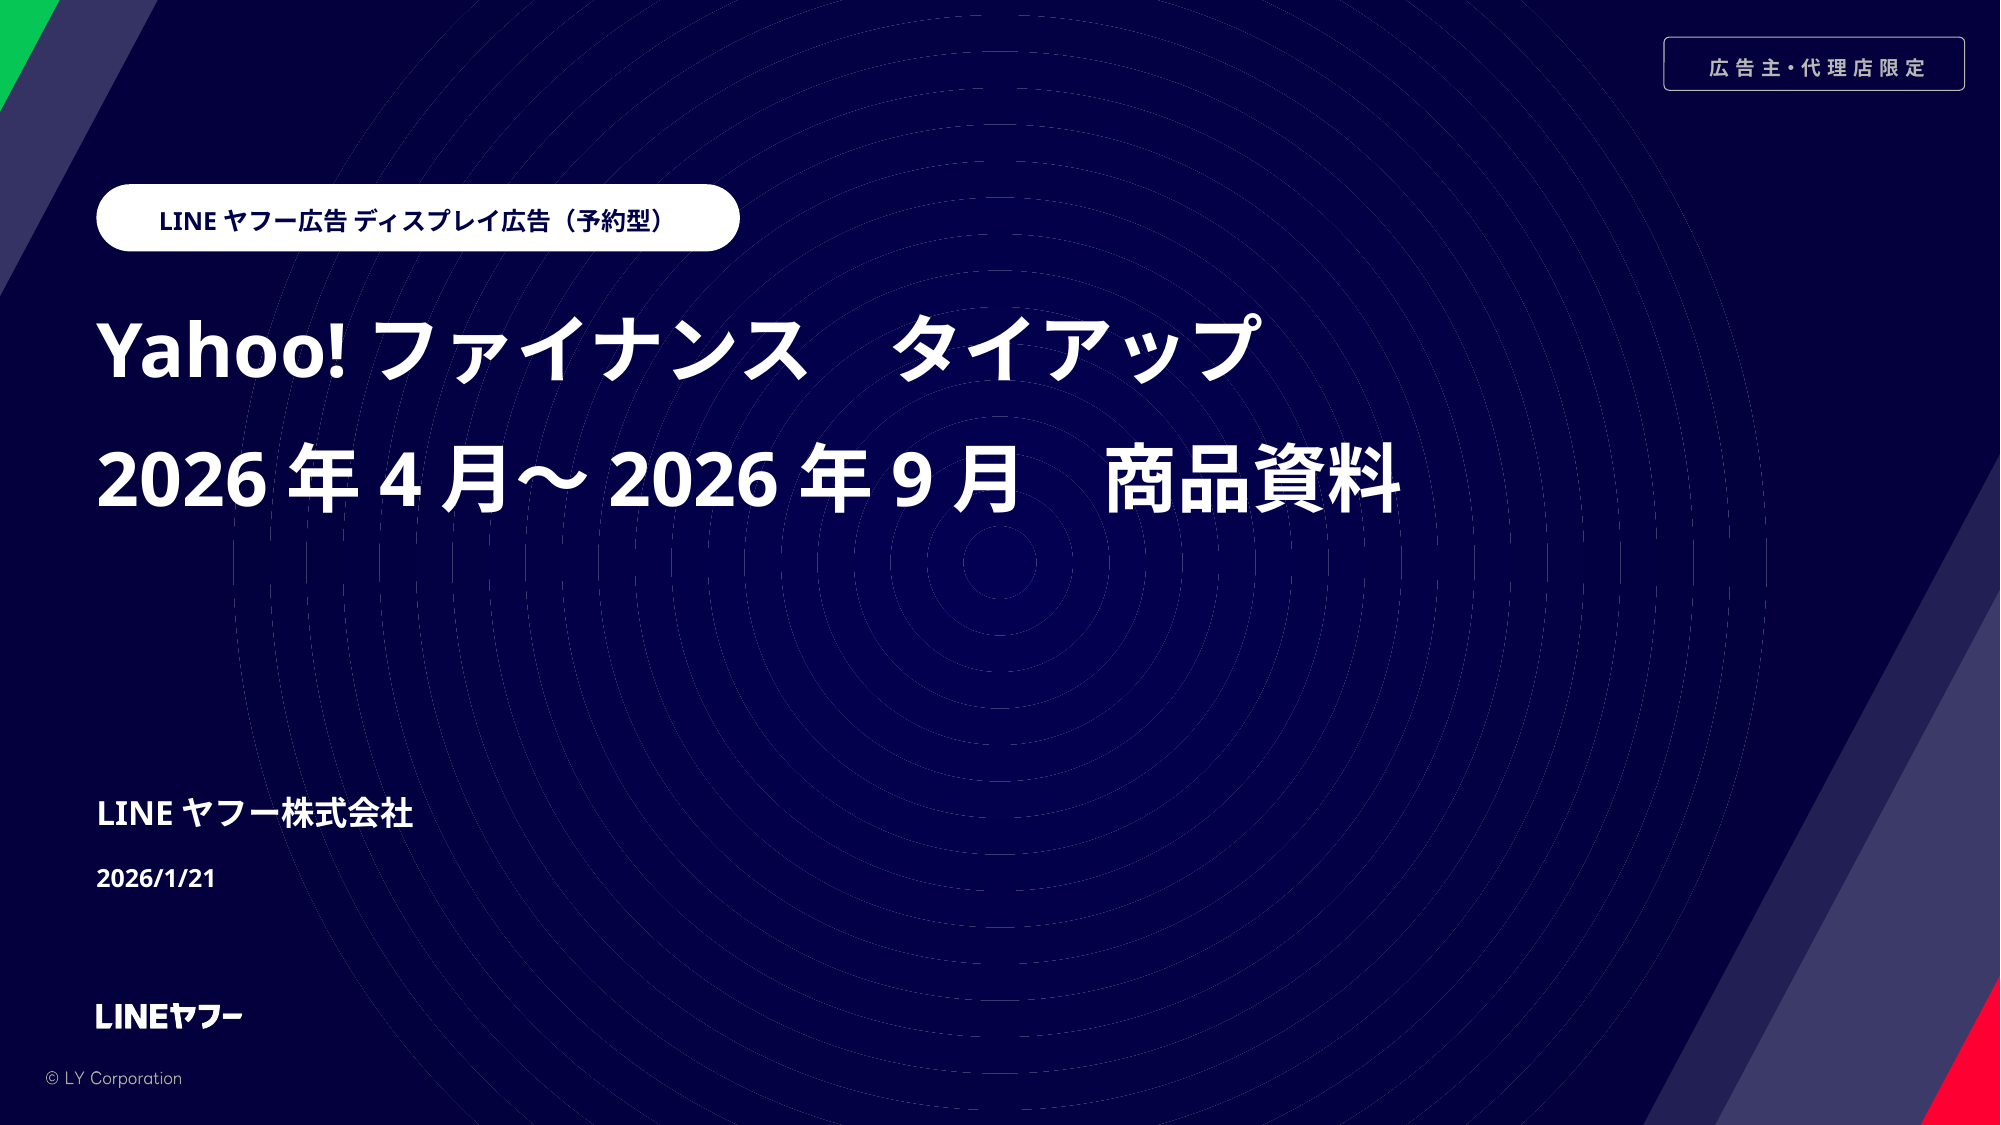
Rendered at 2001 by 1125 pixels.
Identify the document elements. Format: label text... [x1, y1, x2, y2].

picture [46, 1071, 181, 1088]
list Yahoo!ファイナンス タイアップ 2026年4月～2026年9月 商品資料 [96, 278, 1904, 618]
list LINEヤフー株式会社 [96, 723, 1552, 832]
text_box LINEヤフー広告 ディスプレイ広告（予約型） [94, 182, 742, 253]
list 2026/1/21 [96, 865, 939, 902]
